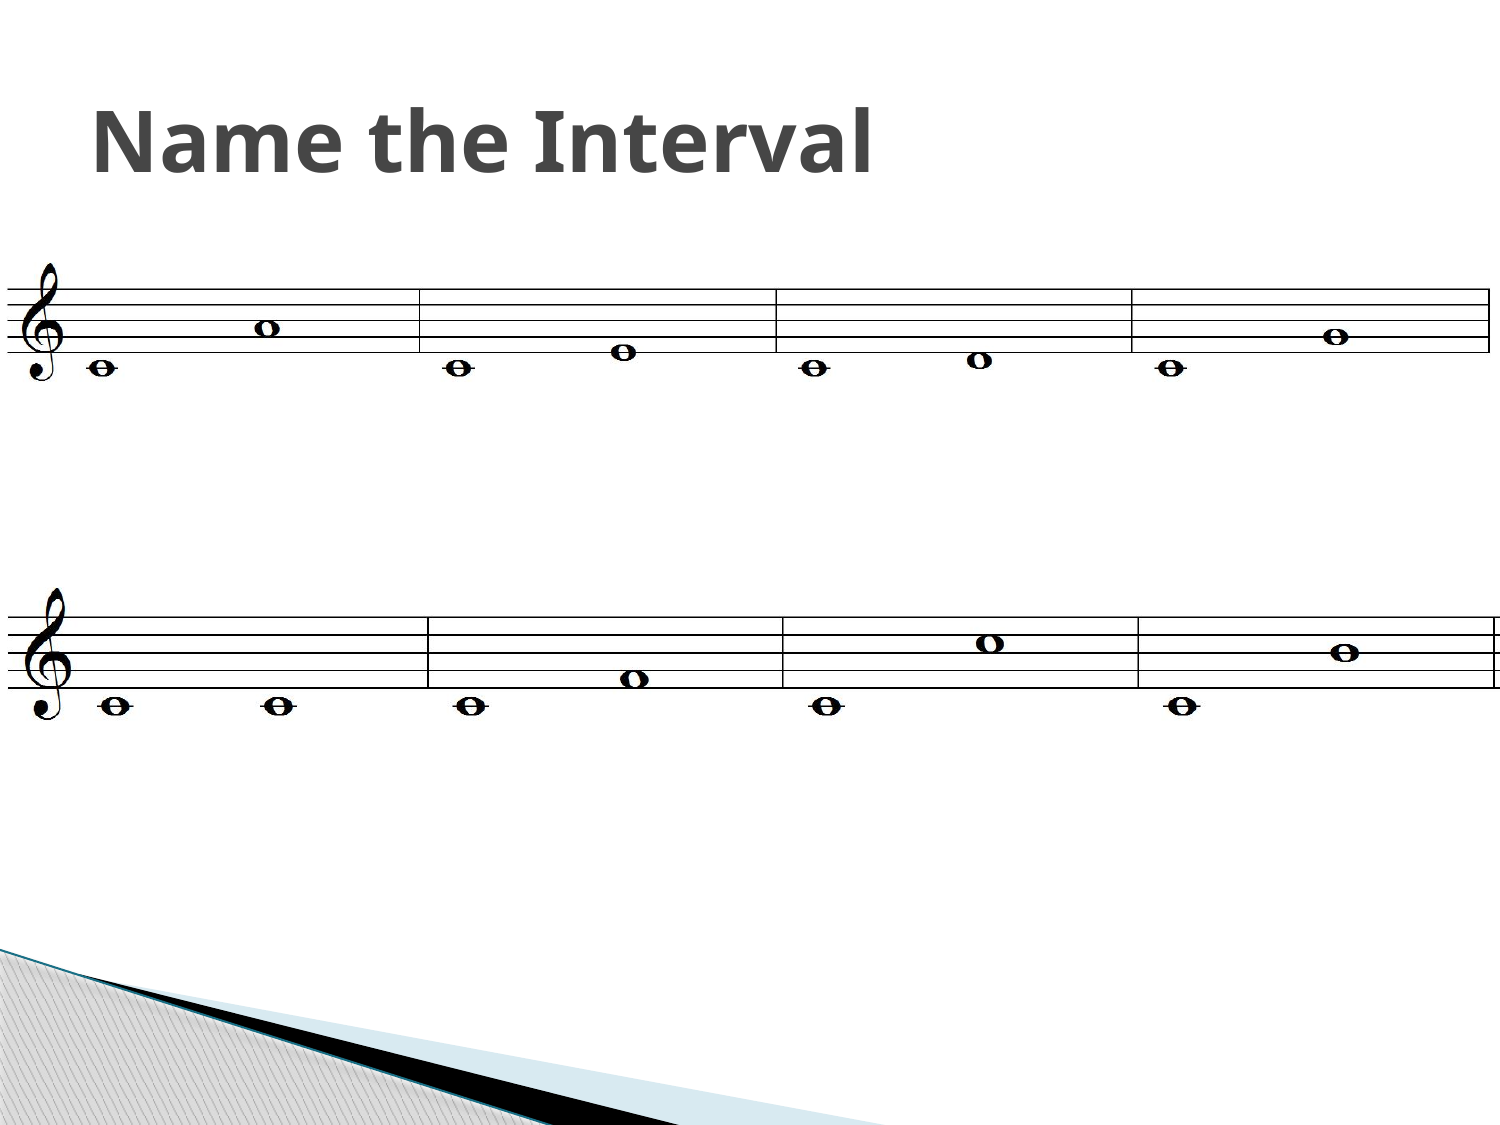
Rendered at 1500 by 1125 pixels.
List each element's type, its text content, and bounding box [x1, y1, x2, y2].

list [0, 262, 1500, 388]
title Name the Interval [75, 45, 1425, 233]
picture [0, 587, 1500, 726]
